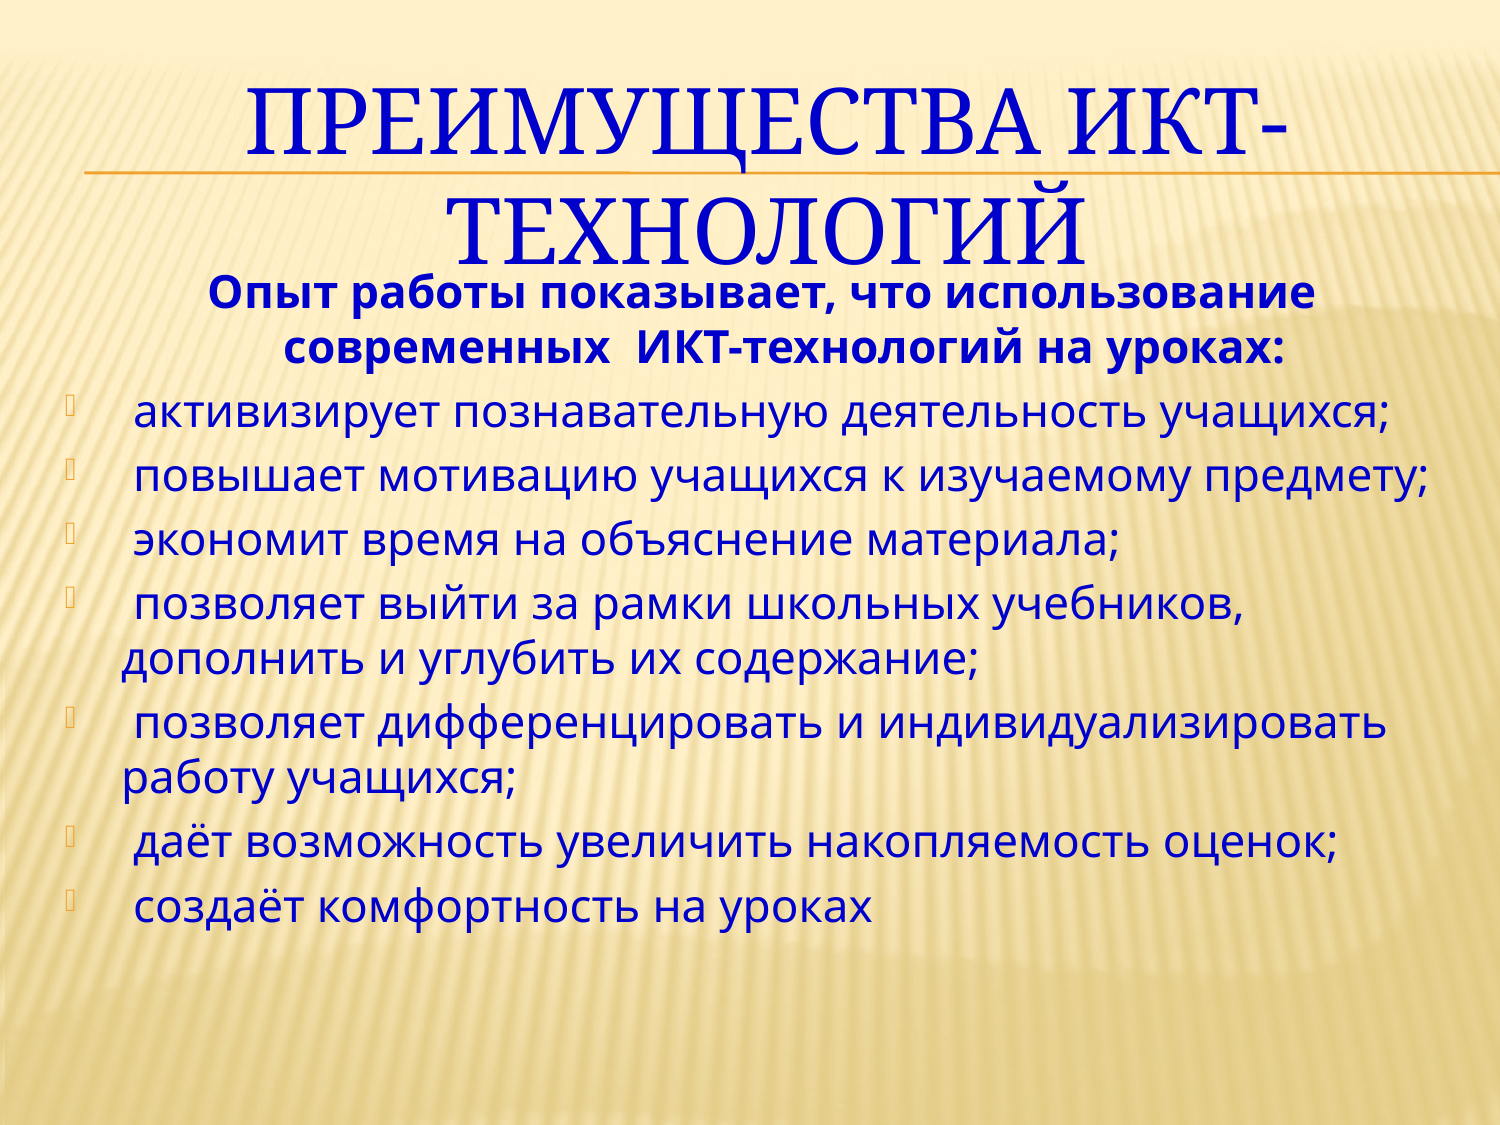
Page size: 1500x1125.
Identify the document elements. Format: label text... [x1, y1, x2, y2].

title Преимущества ИКТ-технологий [75, 54, 1459, 254]
list Опыт работы показывает, что использование современных ИКТ-технологий на уроках: активизирует познавательную деятельность учащихся; повышает мотивацию учащихся к изучаемому предмету; экономит время на объяснение материала; позволяет выйти за рамки школьных учебников, дополнить и углубить их содержание; позволяет дифференцировать и индивидуализировать работу учащихся; даёт возможность увеличить накопляемость оценок; создаёт комфортность на уроках [50, 254, 1475, 998]
